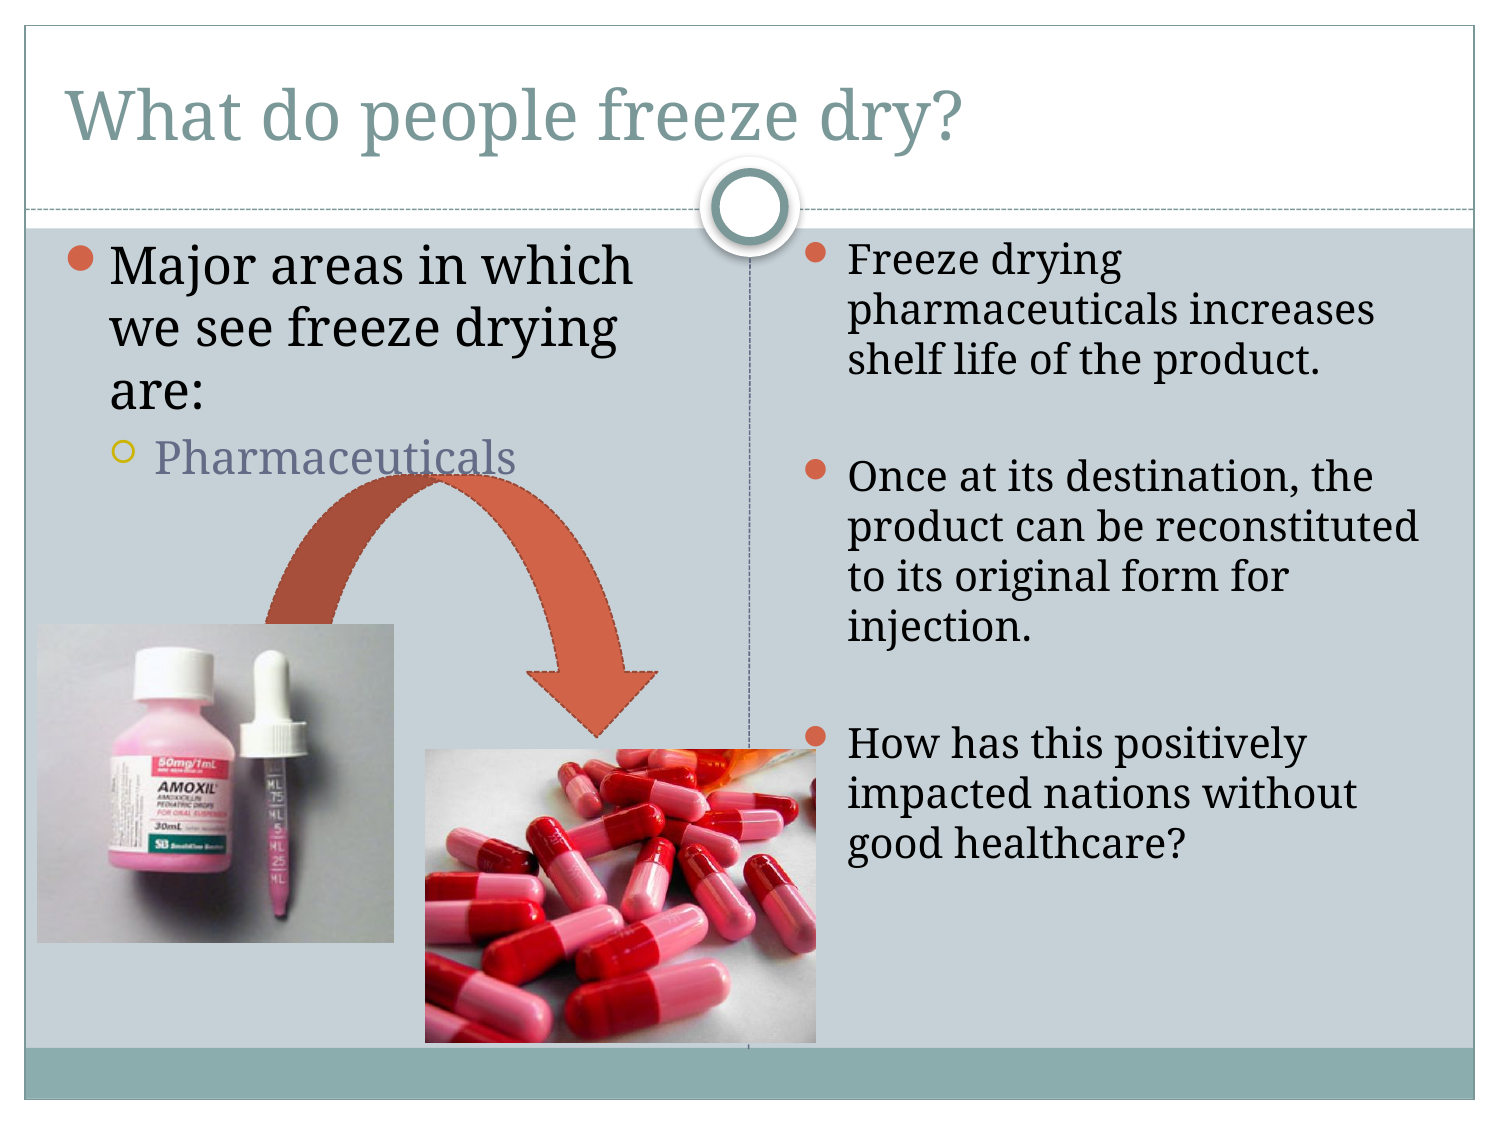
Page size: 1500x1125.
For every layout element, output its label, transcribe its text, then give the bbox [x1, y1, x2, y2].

title What do people freeze dry? [49, 37, 1450, 162]
text_box [330, 474, 659, 739]
picture [37, 624, 394, 943]
list Freeze drying pharmaceuticals increases shelf life of the product. Once at its destination, the product can be reconstituted to its original form for injection. How has this positively impacted nations without good healthcare? [787, 224, 1450, 993]
picture [424, 749, 816, 1044]
list Major areas in which we see freeze drying are: Pharmaceuticals [49, 224, 712, 993]
text_box [269, 475, 392, 608]
text_box [265, 609, 271, 622]
